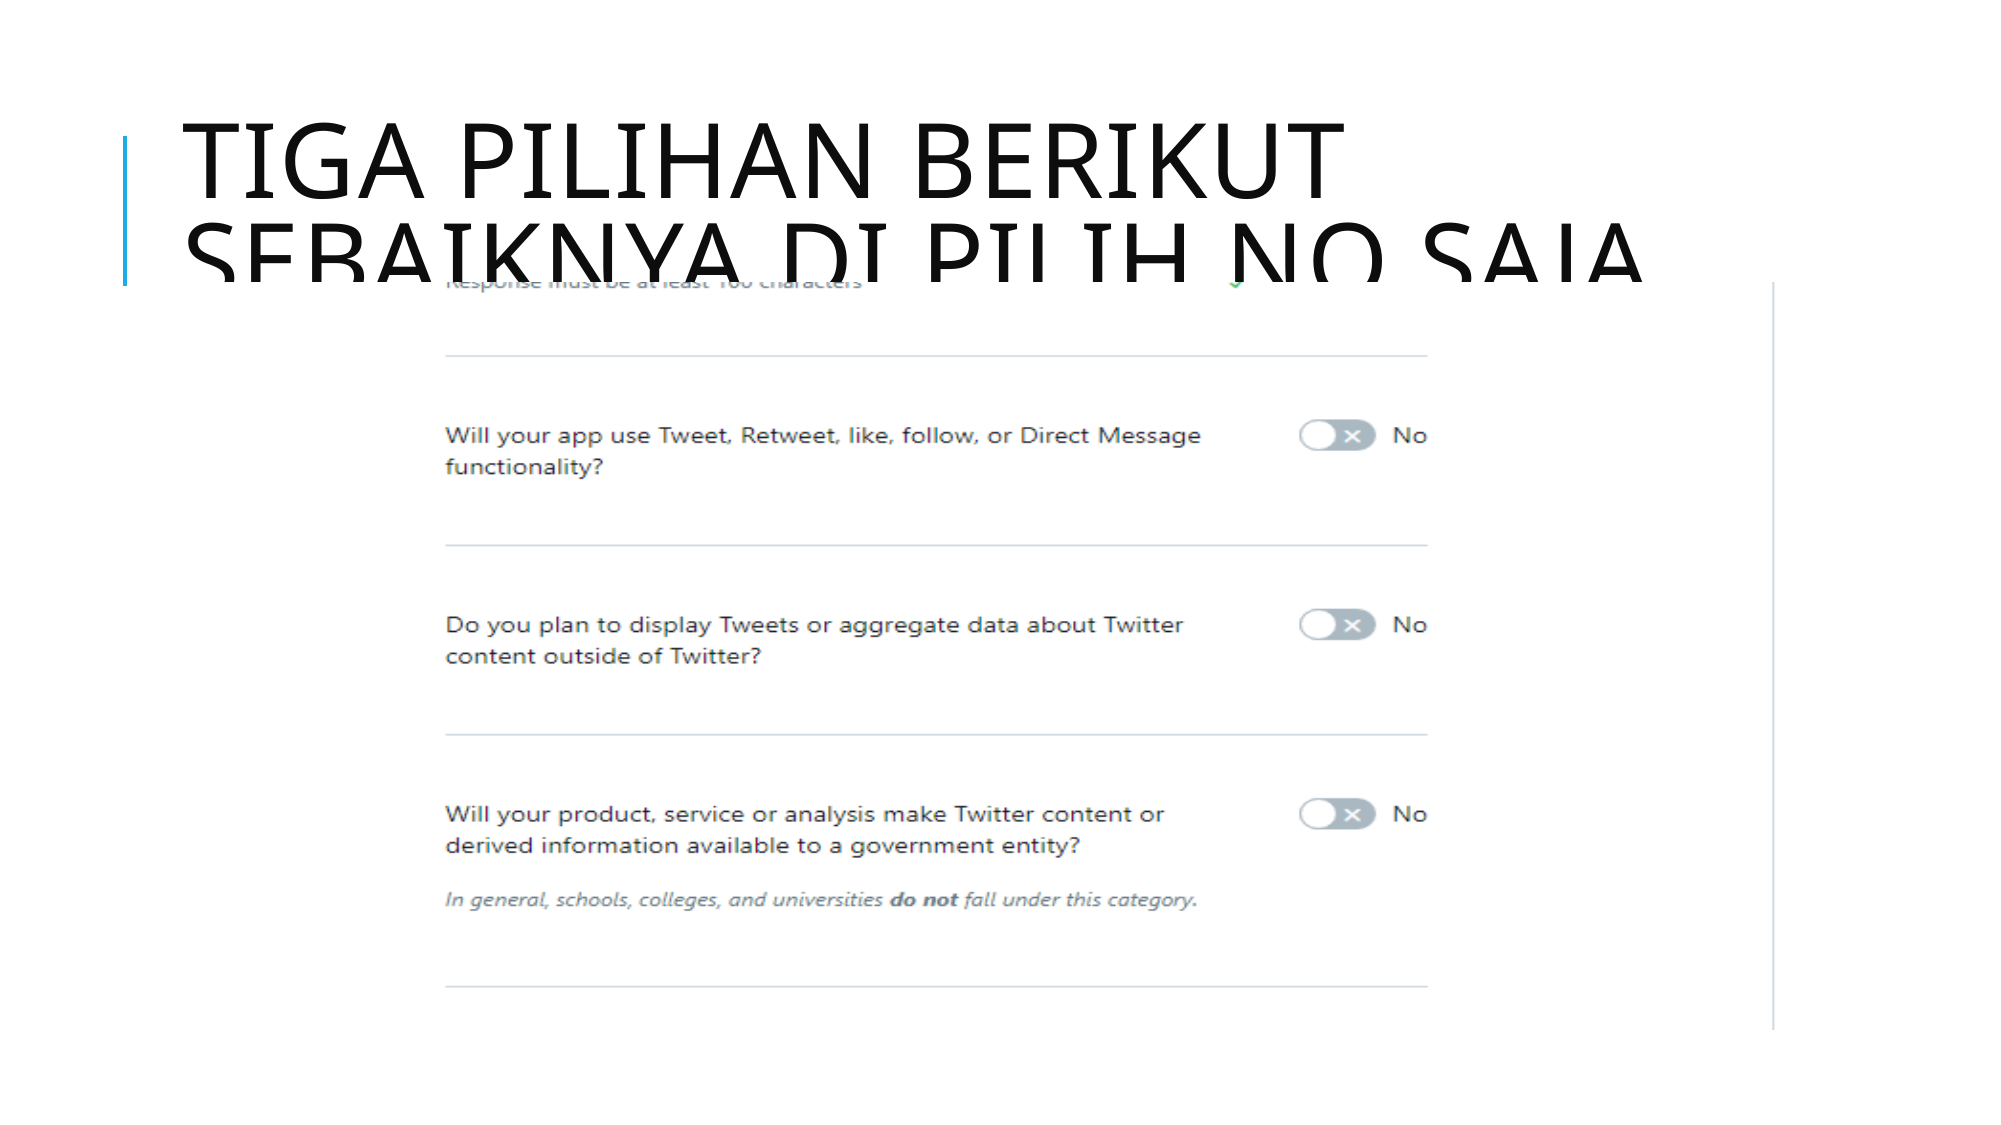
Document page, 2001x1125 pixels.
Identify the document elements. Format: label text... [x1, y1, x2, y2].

title Tiga pilihan berikut sebaiknya di pilih No saja [168, 96, 1763, 283]
picture [174, 282, 1814, 1031]
